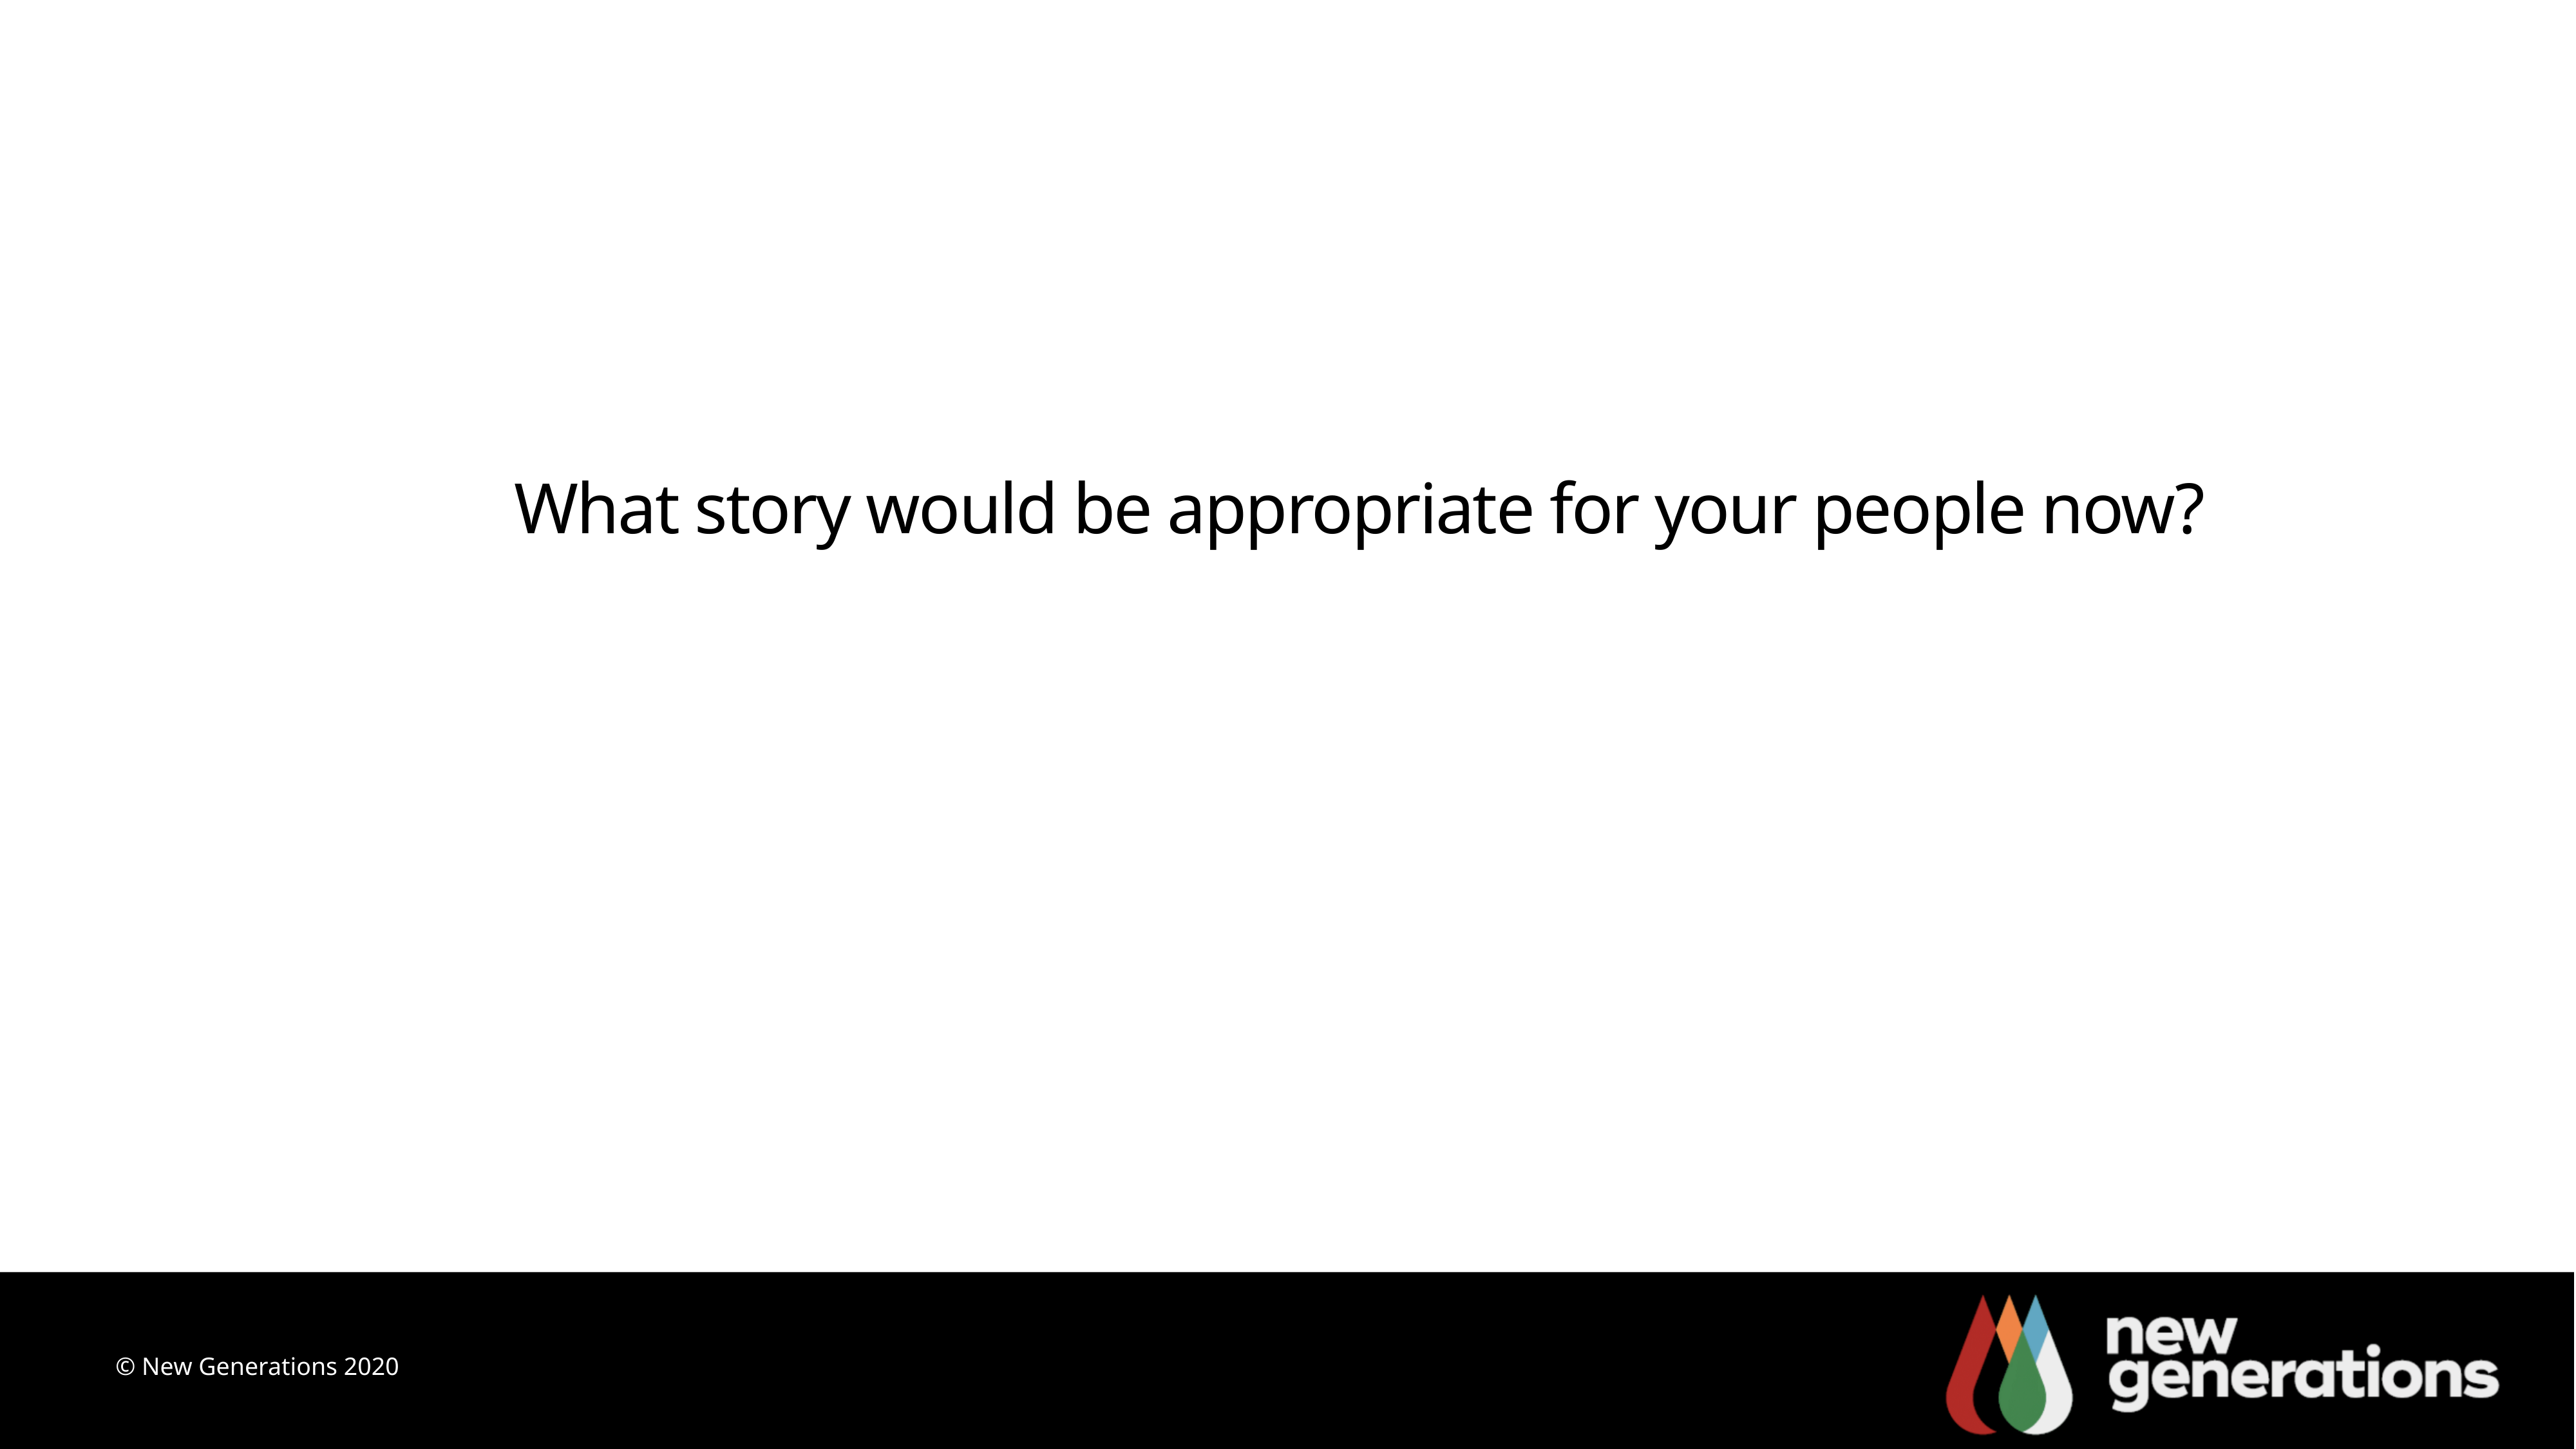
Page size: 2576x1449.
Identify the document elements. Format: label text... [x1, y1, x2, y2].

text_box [0, 1272, 2575, 1449]
title What story would be appropriate for your people now? [497, 472, 2222, 624]
